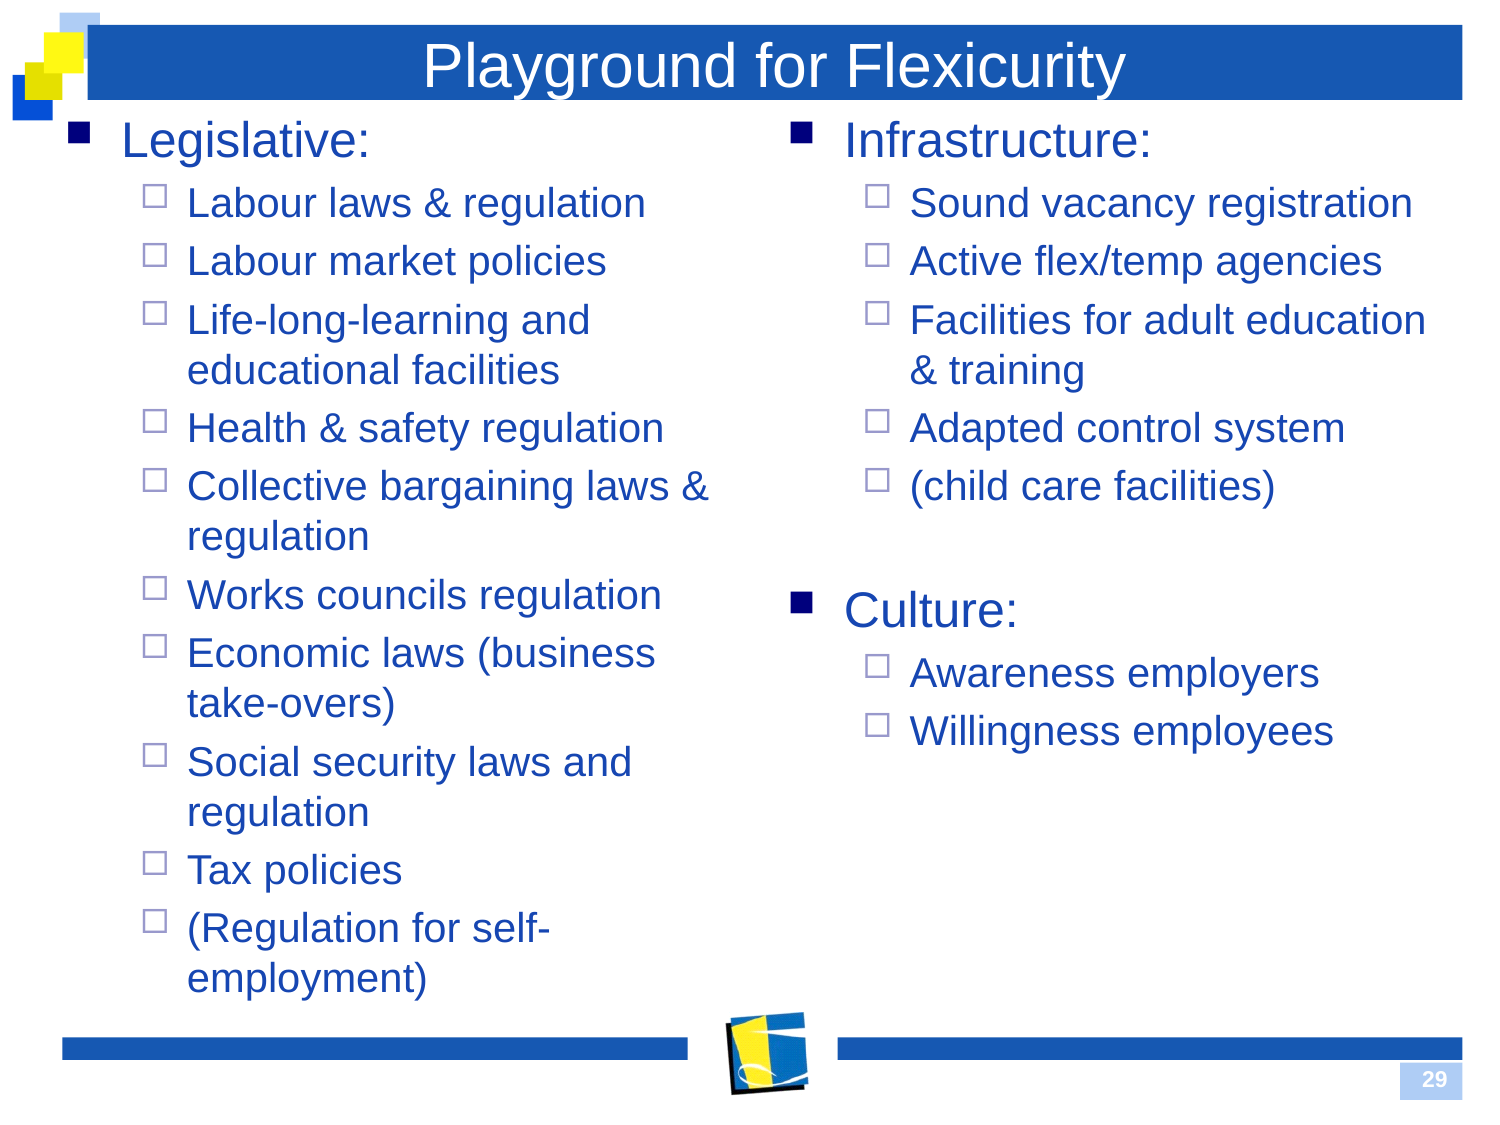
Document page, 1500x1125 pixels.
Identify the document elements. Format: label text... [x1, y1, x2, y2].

list Legislative: Labour laws & regulation Labour market policies Life-long-learning and educational facilities Health & safety regulation Collective bargaining laws & regulation Works councils regulation Economic laws (business take-overs) Social security laws and regulation Tax policies (Regulation for self-employment) [49, 99, 748, 851]
title Playground for Flexicurity [87, 24, 1463, 101]
list Infrastructure: Sound vacancy registration Active flex/temp agencies Facilities for adult education & training Adapted control system (child care facilities) Culture: Awareness employers Willingness employees [772, 99, 1471, 851]
slide_number 29 [1399, 1062, 1463, 1101]
